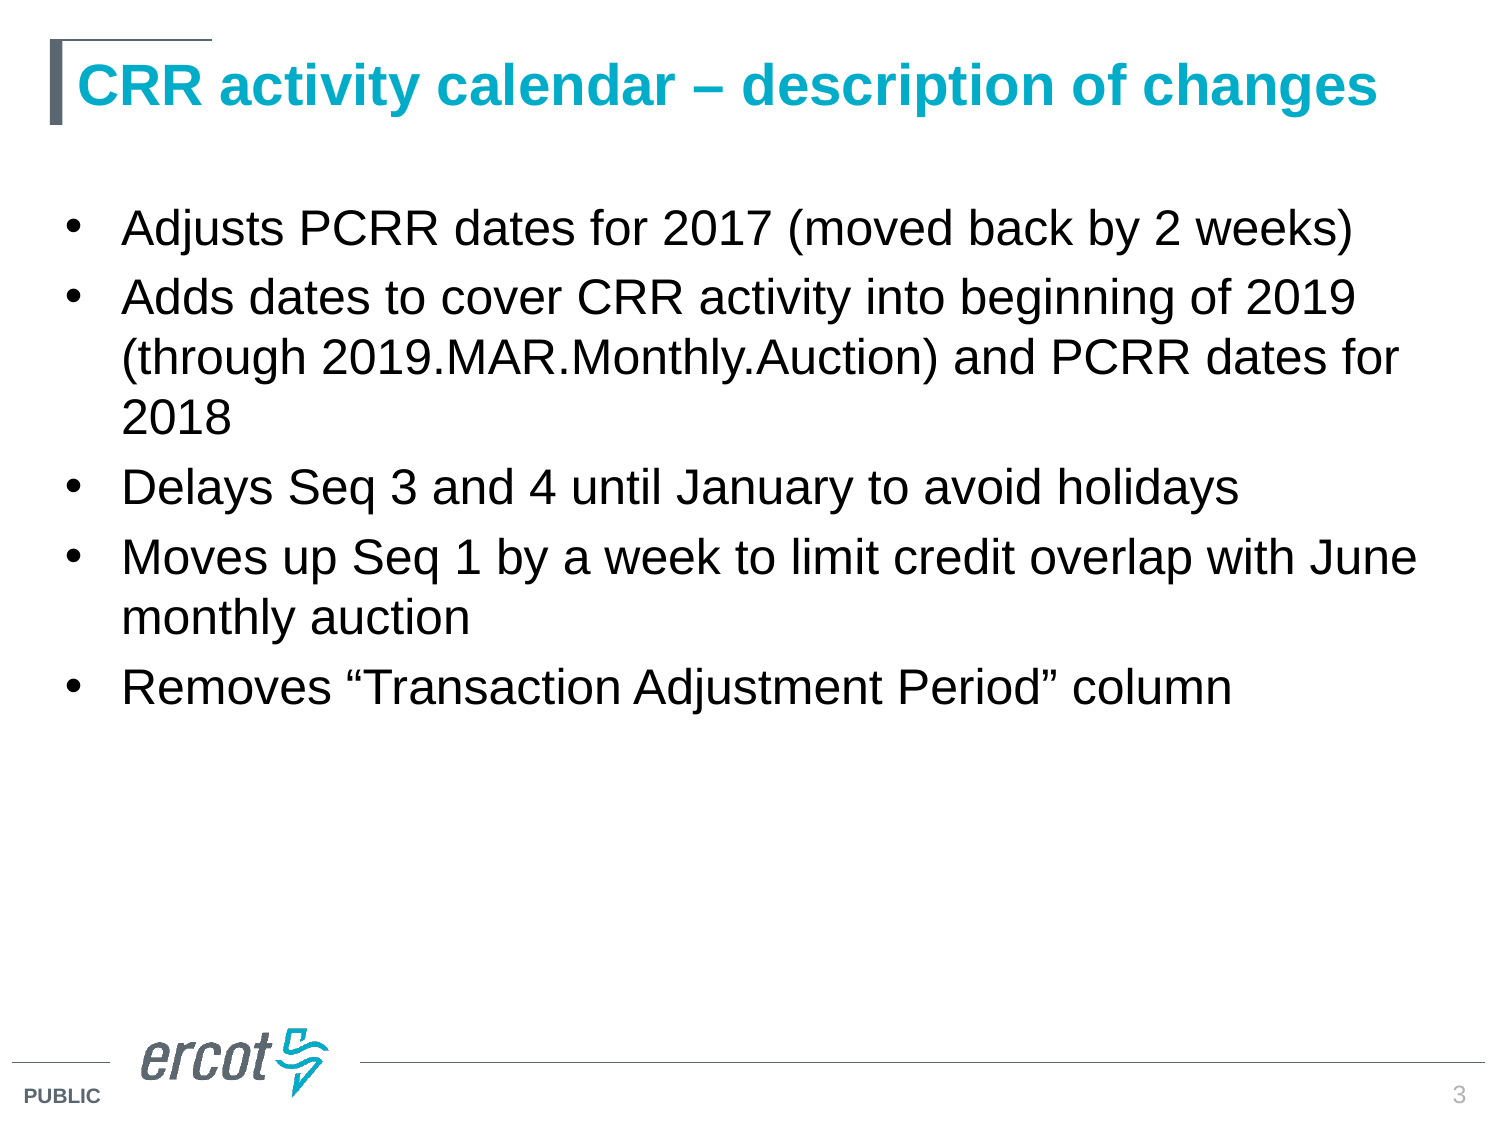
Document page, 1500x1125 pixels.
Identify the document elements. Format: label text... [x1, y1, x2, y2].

title CRR activity calendar – description of changes [62, 39, 1450, 187]
picture [137, 1024, 332, 1100]
slide_number 3 [1437, 1076, 1475, 1112]
list Adjusts PCRR dates for 2017 (moved back by 2 weeks) Adds dates to cover CRR activity into beginning of 2019 (through 2019.MAR.Monthly.Auction) and PCRR dates for 2018 Delays Seq 3 and 4 until January to avoid holidays Moves up Seq 1 by a week to limit credit overlap with June monthly auction Removes “Transaction Adjustment Period” column [50, 187, 1450, 897]
